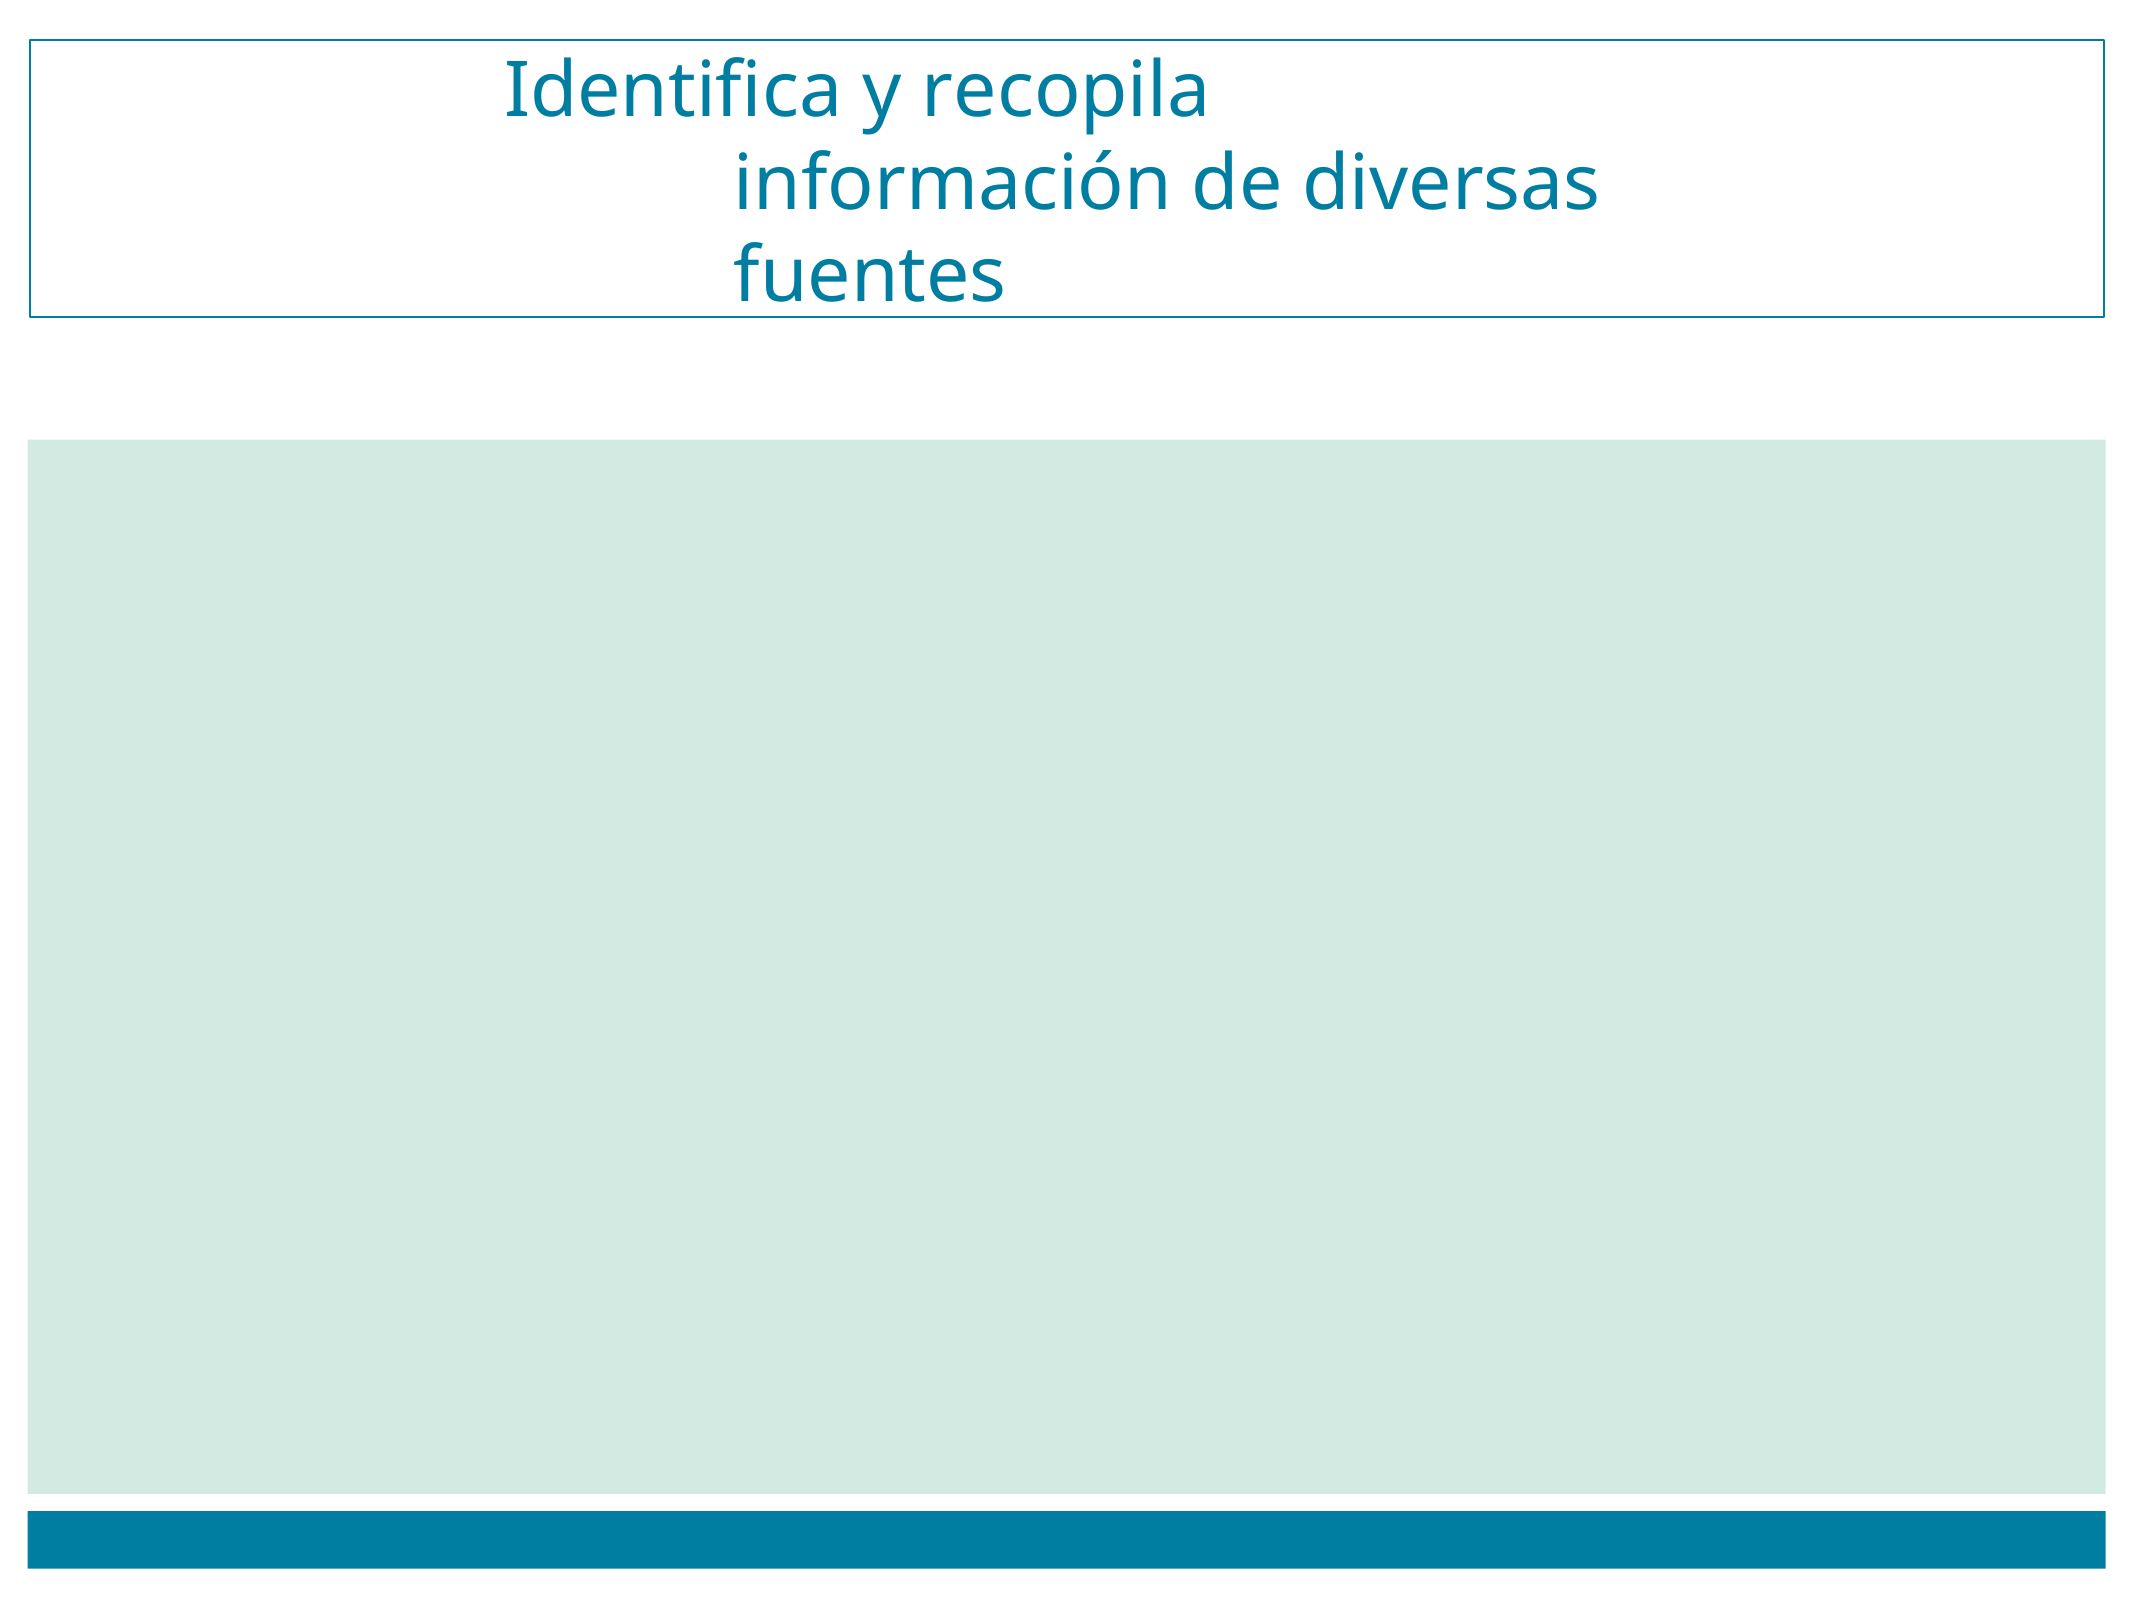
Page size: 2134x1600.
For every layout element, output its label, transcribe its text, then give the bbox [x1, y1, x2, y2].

title Identiﬁca y recopila información de diversas fuentes [29, 39, 2104, 318]
